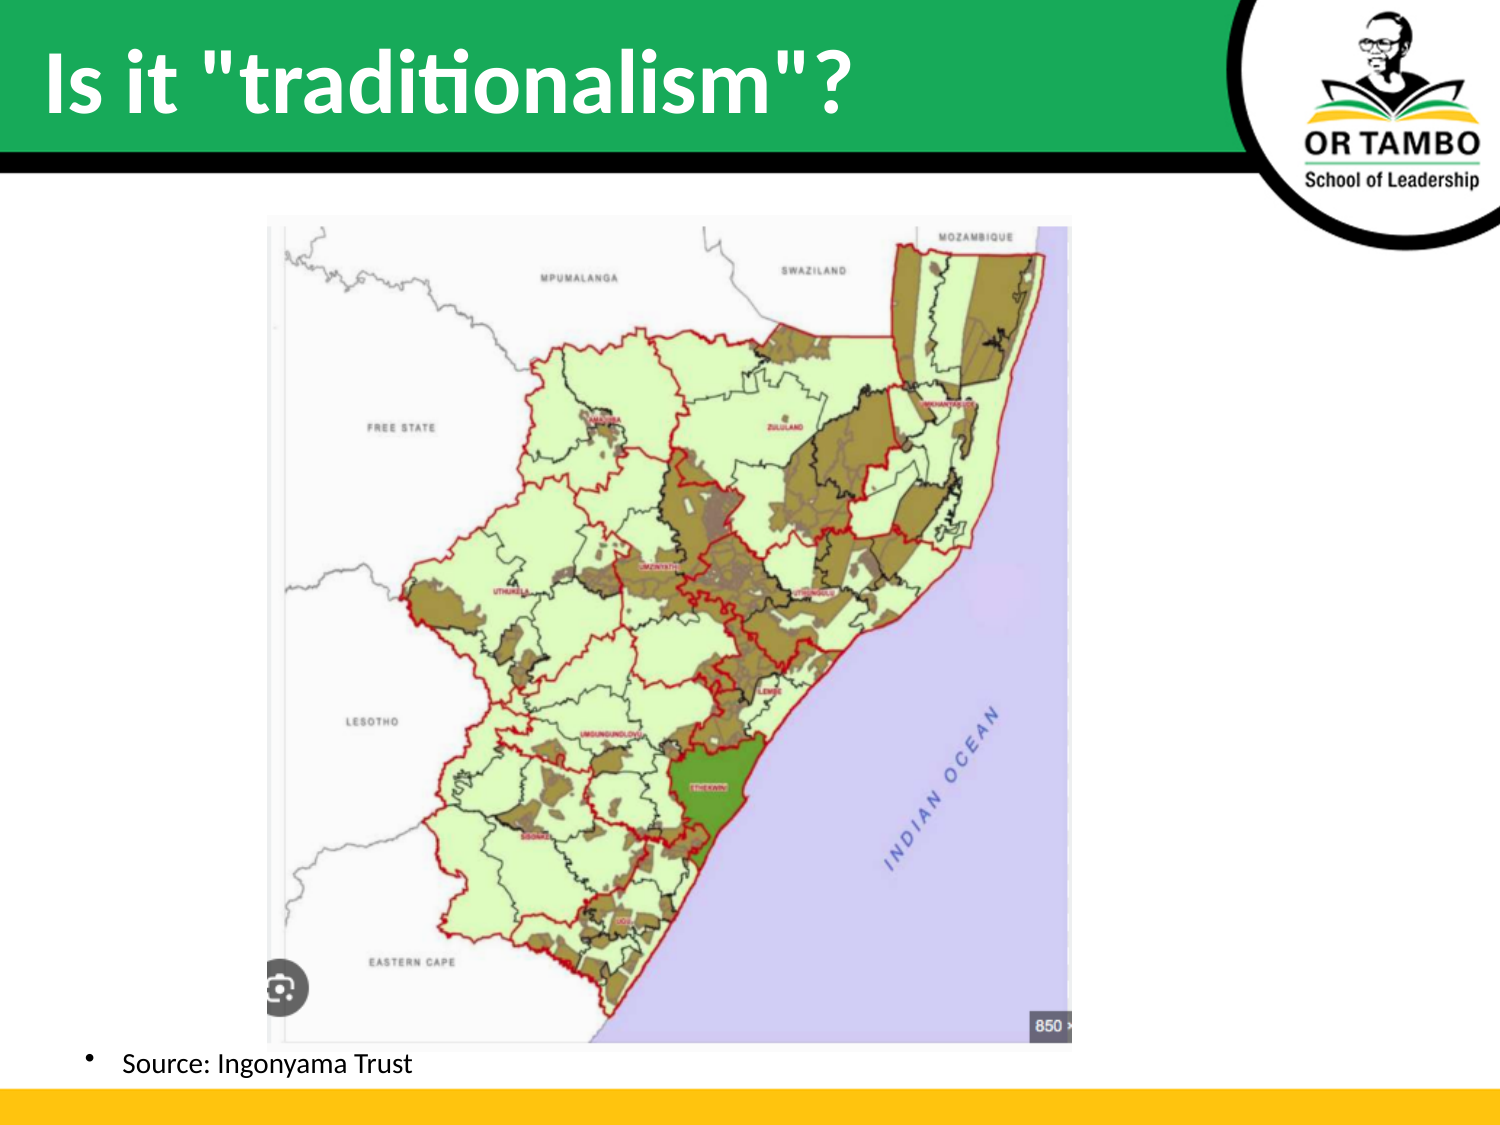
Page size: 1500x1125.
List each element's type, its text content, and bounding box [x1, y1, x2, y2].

title Is it "traditionalism"? [35, 0, 1387, 154]
picture [0, 0, 1500, 1125]
text_box Source: Ingonyama Trust [77, 1037, 421, 1087]
